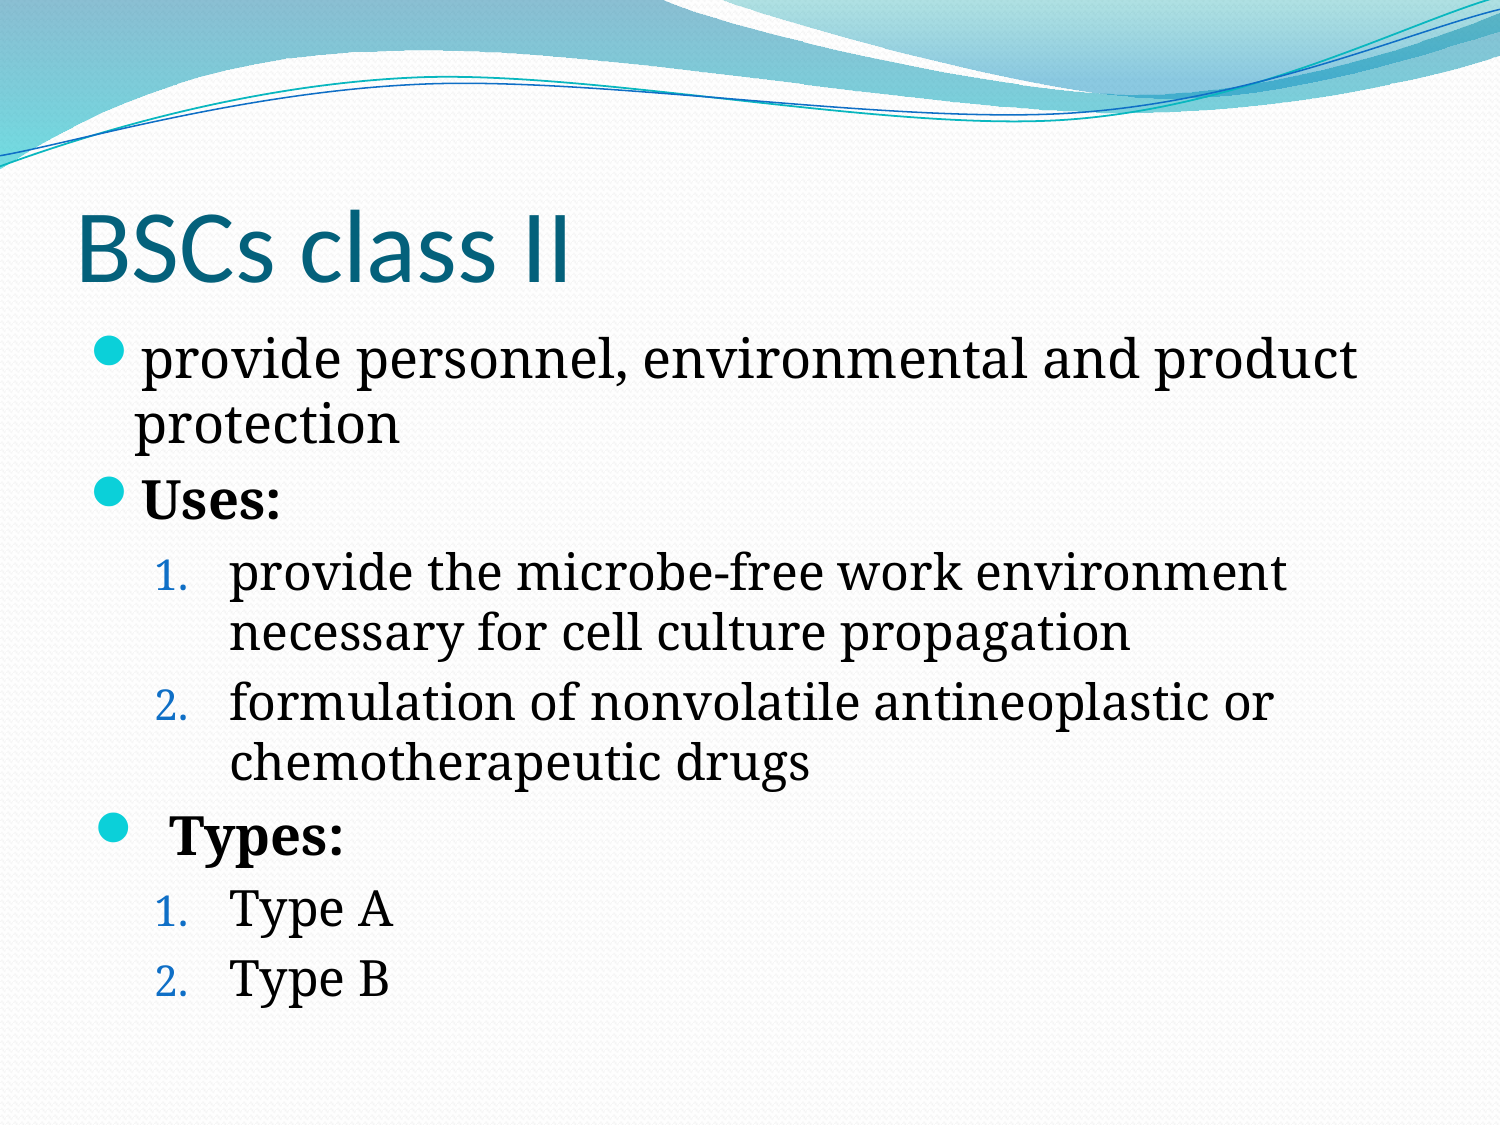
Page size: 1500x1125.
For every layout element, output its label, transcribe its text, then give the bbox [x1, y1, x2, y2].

title BSCs class II [75, 115, 1425, 303]
list provide personnel, environmental and product protection Uses: provide the microbe-free work environment necessary for cell culture propagation formulation of nonvolatile antineoplastic or chemotherapeutic drugs Types: Type A Type B [75, 317, 1425, 1038]
